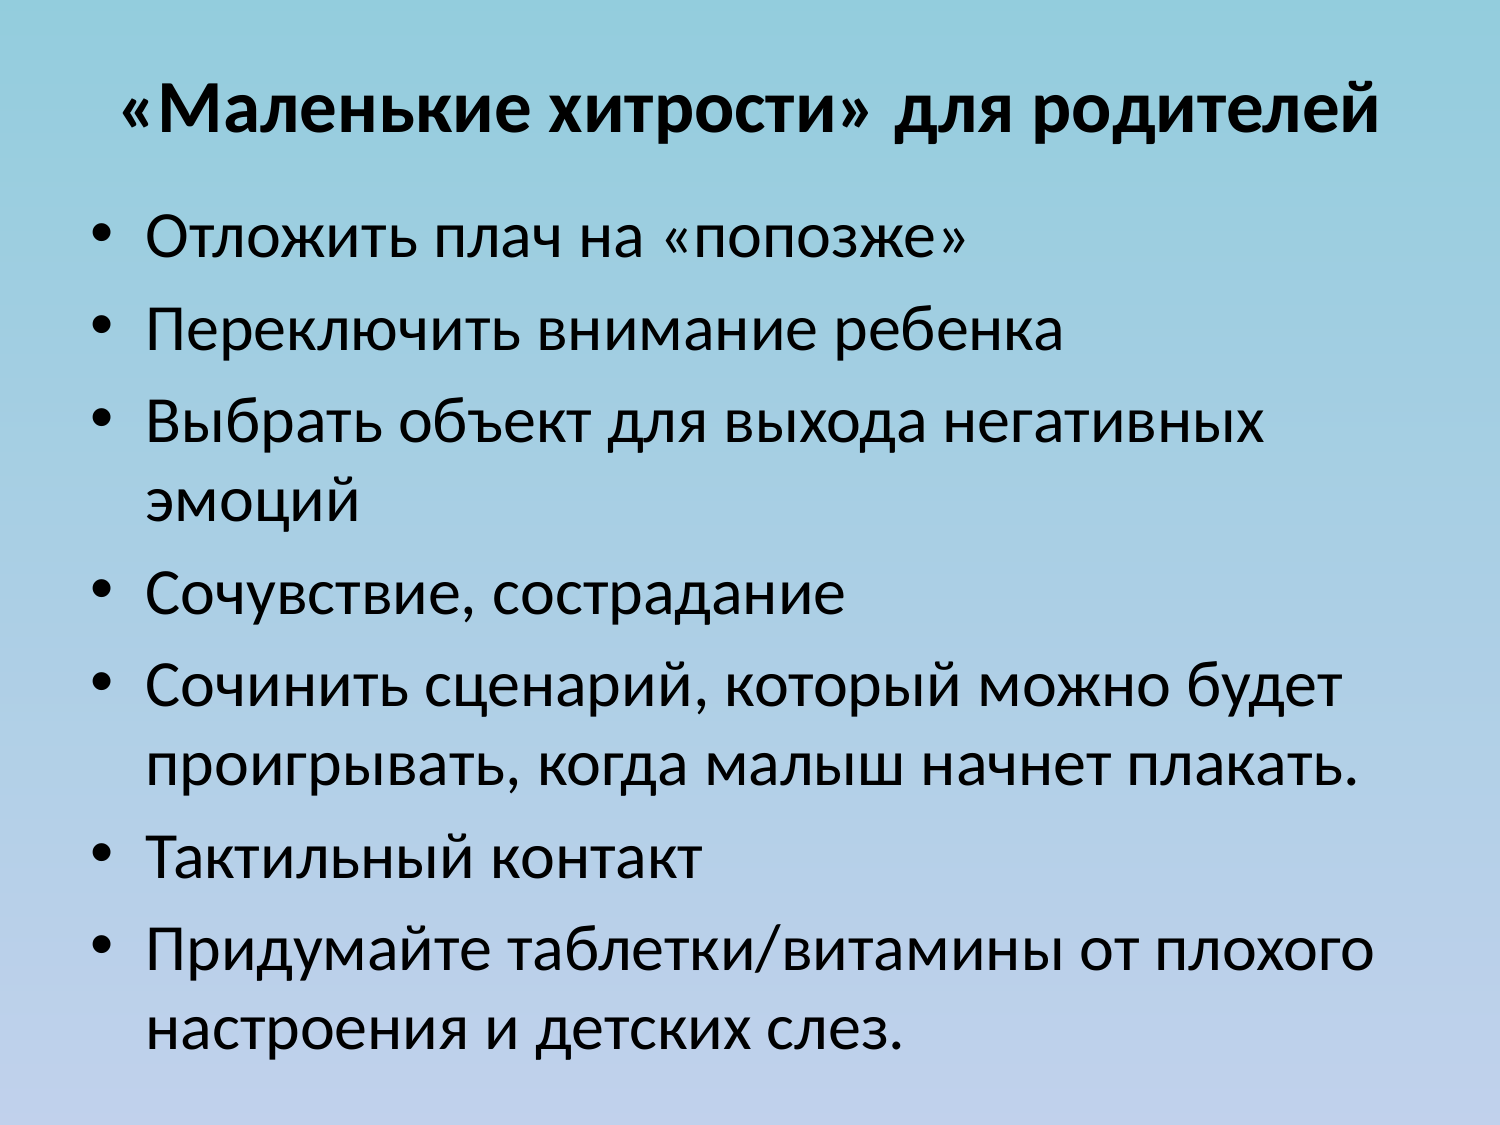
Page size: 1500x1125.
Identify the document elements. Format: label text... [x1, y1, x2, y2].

title «Маленькие хитрости» для родителей [75, 45, 1425, 161]
list Отложить плач на «попозже» Переключить внимание ребенка Выбрать объект для выхода негативных эмоций Сочувствие, сострадание Сочинить сценарий, который можно будет проигрывать, когда малыш начнет плакать. Тактильный контакт Придумайте таблетки/витамины от плохого настроения и детских слез. [75, 184, 1425, 1071]
